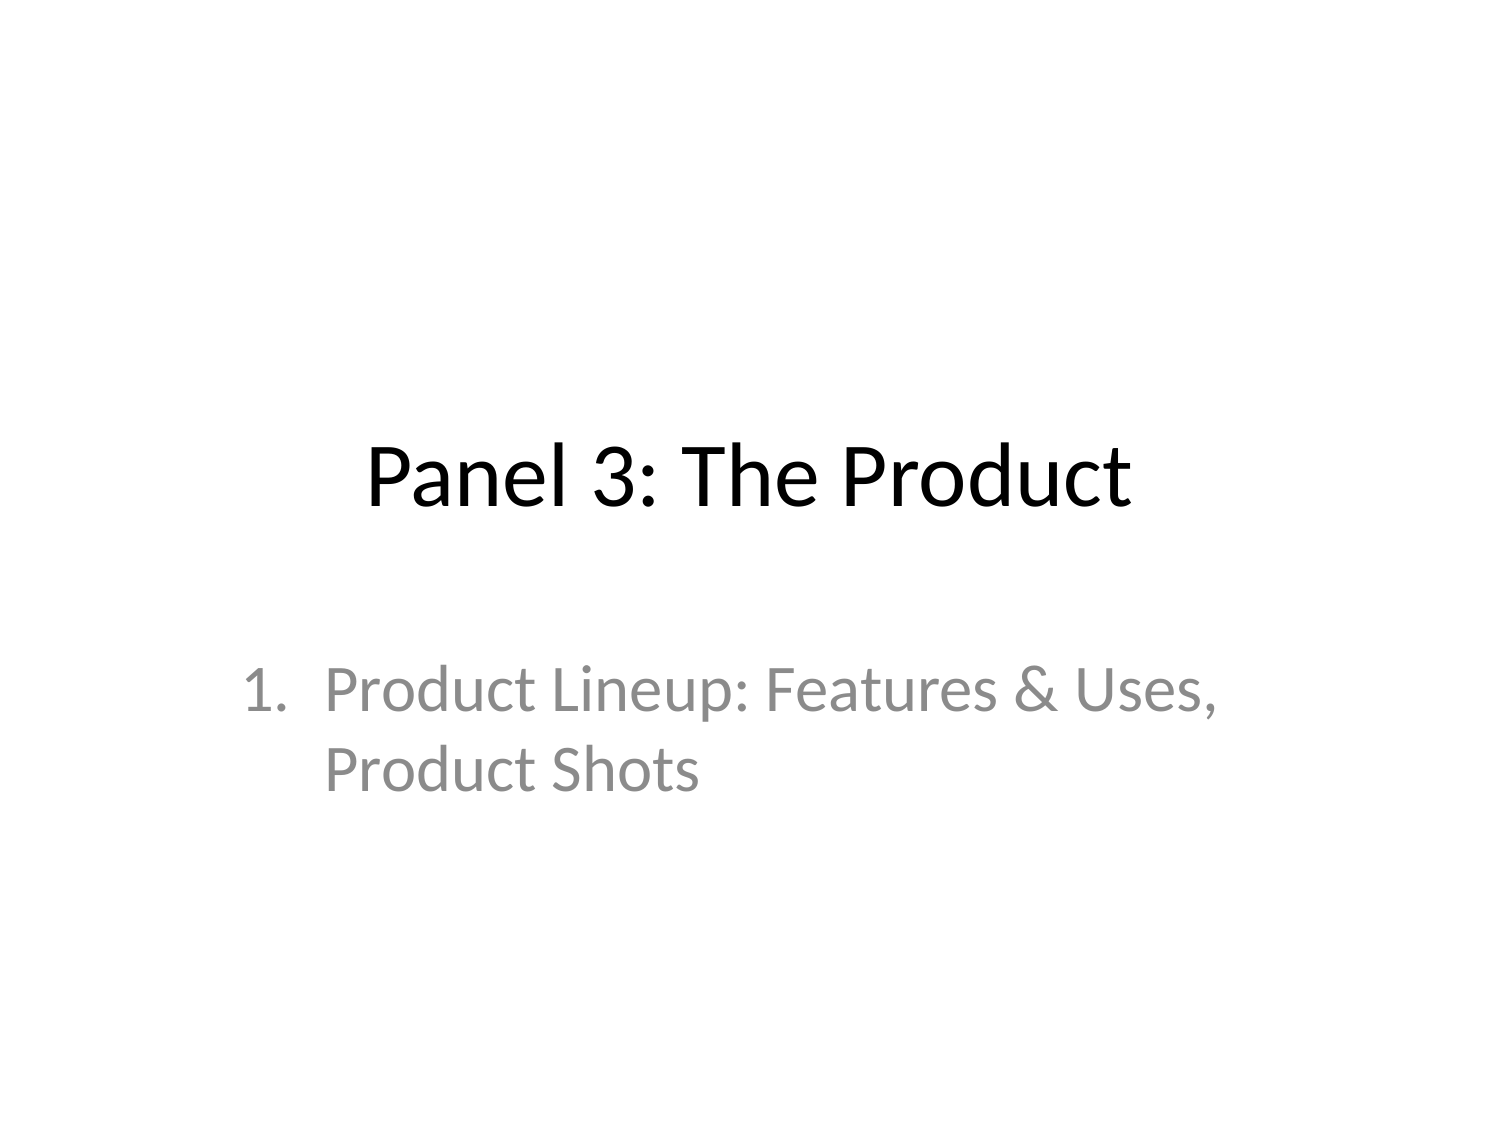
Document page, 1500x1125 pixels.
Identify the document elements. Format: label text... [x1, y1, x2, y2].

title Panel 3: The Product [112, 349, 1388, 591]
subtitle Product Lineup: Features & Uses, Product Shots [225, 637, 1275, 938]
